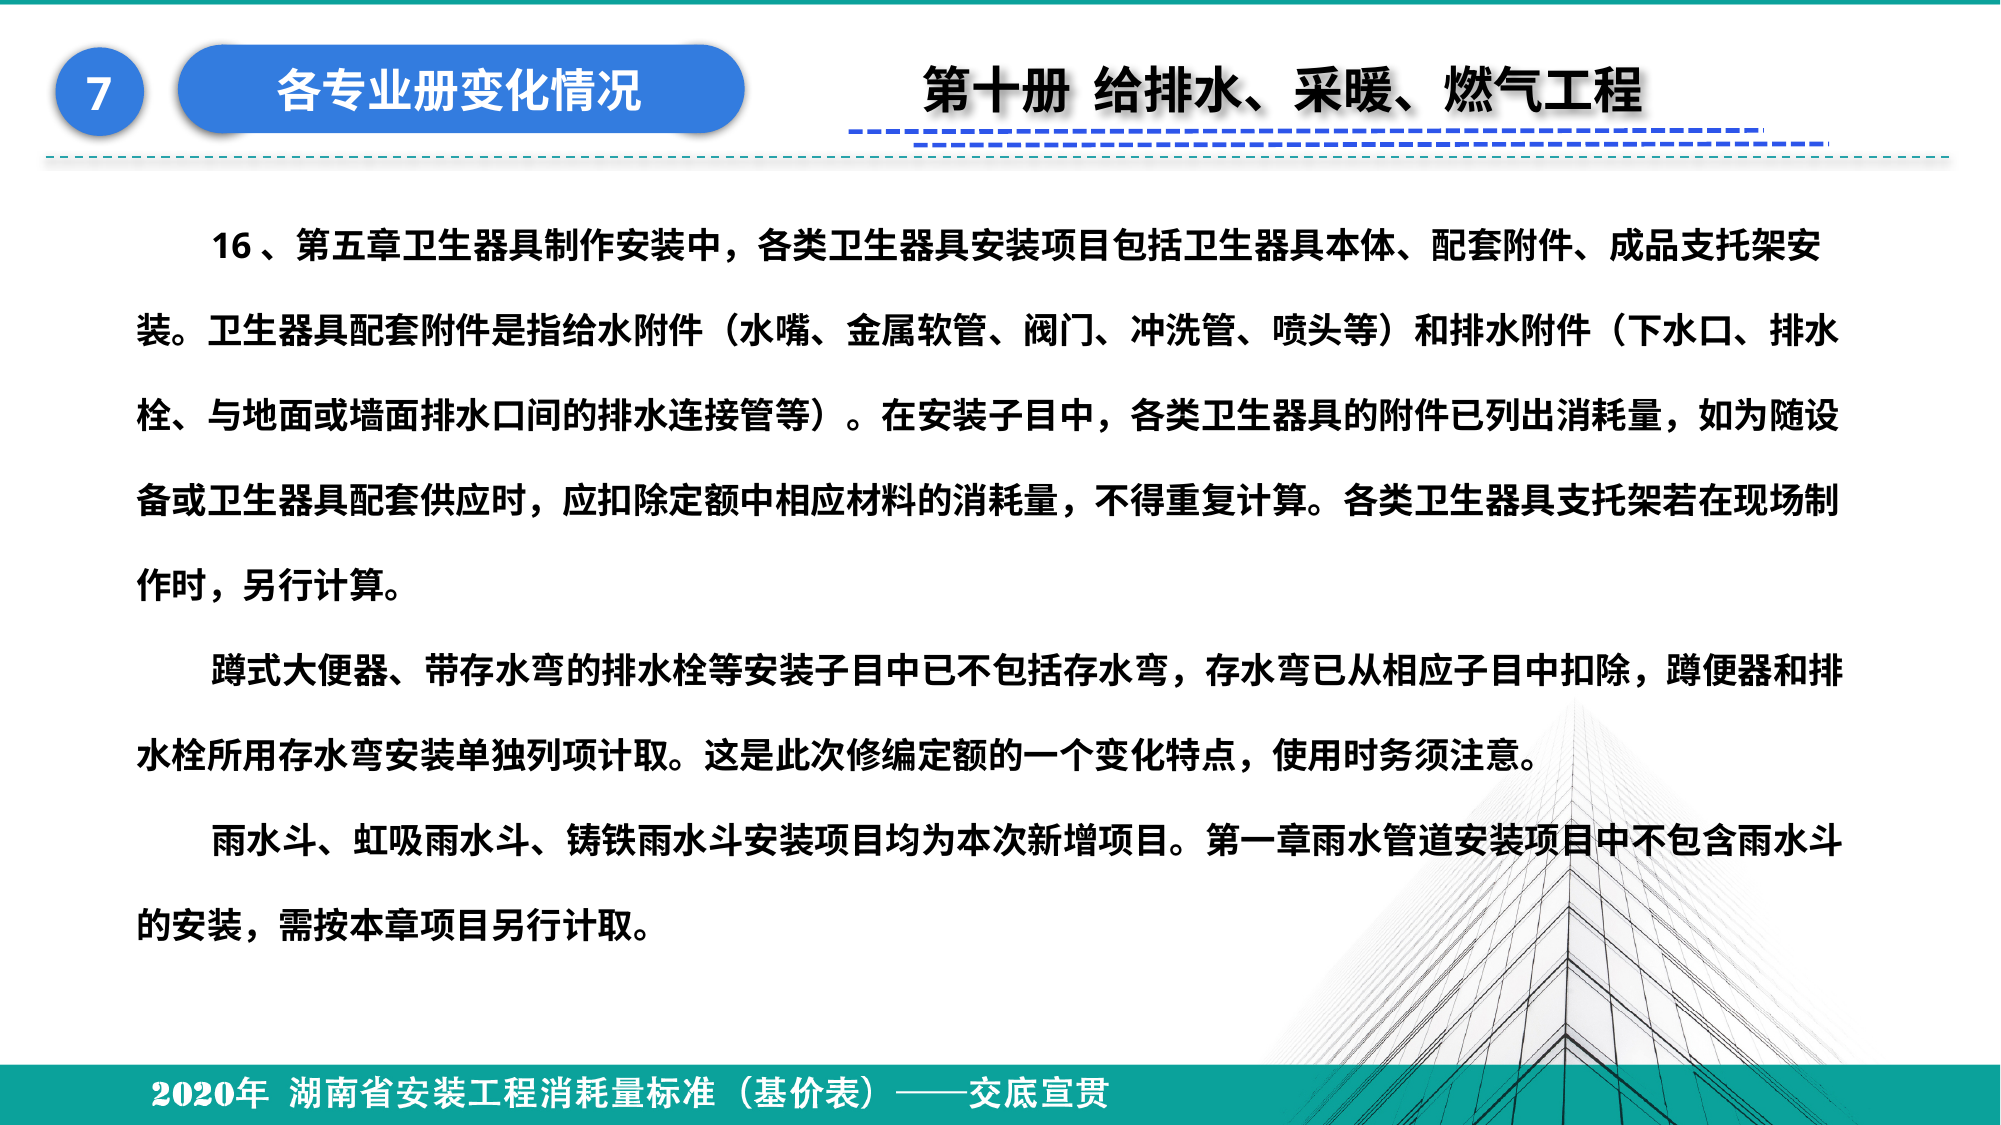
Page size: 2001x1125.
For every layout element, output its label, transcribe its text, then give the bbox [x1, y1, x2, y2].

picture [0, 0, 2001, 1125]
slide_number [1918, 0, 2000, 52]
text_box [45, 44, 1955, 158]
text_box 16、第五章卫生器具制作安装中，各类卫生器具安装项目包括卫生器具本体、配套附件、成品支托架安装。卫生器具配套附件是指给水附件（水嘴、金属软管、阀门、冲洗管、喷头等）和排水附件（下水口、排水栓、与地面或墙面排水口间的排水连接管等）。在安装子目中，各类卫生器具的附件已列出消耗量，如为随设备或卫生器具配套供应时，应扣除定额中相应材料的消耗量，不得重复计算。各类卫生器具支托架若在现场制作时，另行计算。 蹲式大便器、带存水弯的排水栓等安装子目中已不包括存水弯，存水弯已从相应子目中扣除，蹲便器和排水栓所用存水弯安装单独列项计取。这是此次修编定额的一个变化特点，使用时务须注意。 雨水斗、虹吸雨水斗、铸铁雨水斗安装项目均为本次新增项目。第一章雨水管道安装项目中不包含雨水斗的安装，需按本章项目另行计取。 [121, 172, 1864, 1030]
